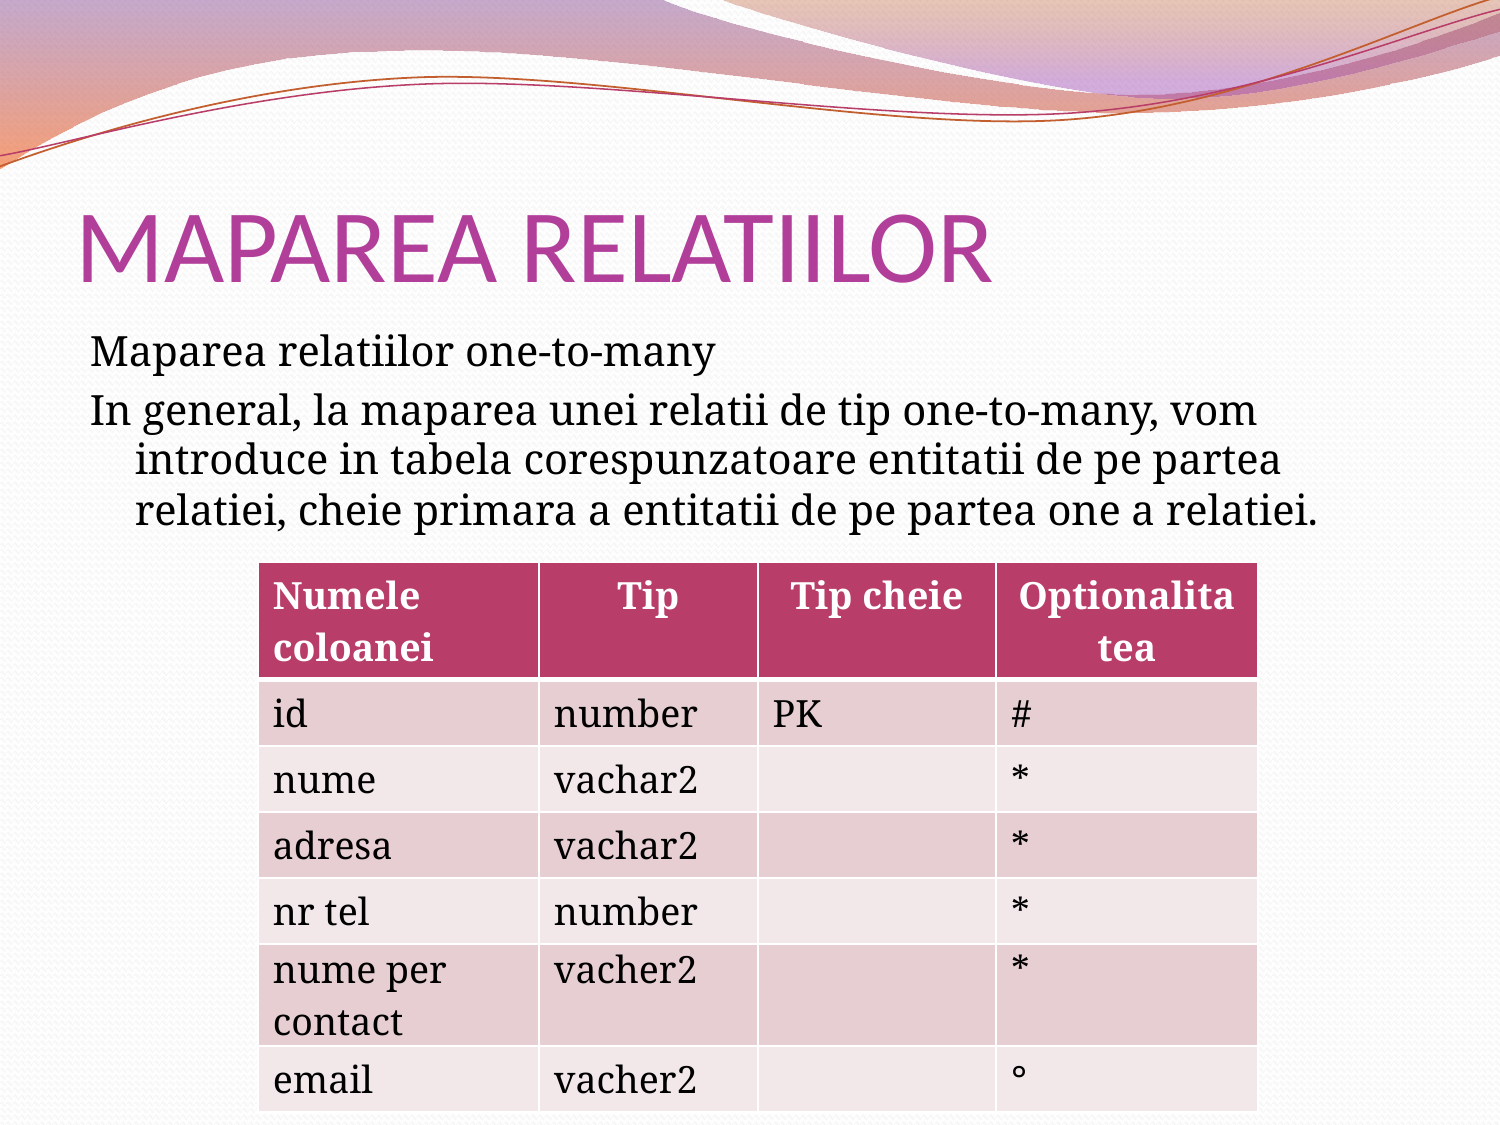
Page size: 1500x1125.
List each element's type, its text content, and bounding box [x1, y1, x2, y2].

table_cell number [540, 879, 757, 943]
table_cell # [997, 682, 1257, 745]
table_cell [759, 945, 995, 1045]
table_header Optionalitatea [997, 563, 1257, 677]
table_cell [759, 1047, 995, 1111]
table_header Numele coloanei [259, 563, 538, 677]
table_cell [759, 879, 995, 943]
table_cell number [540, 682, 757, 745]
table_cell email [259, 1047, 538, 1111]
table_cell [759, 747, 995, 811]
table_cell id [259, 682, 538, 745]
title MAPAREA RELATIILOR [75, 115, 1425, 303]
table_cell * [997, 879, 1257, 943]
table_cell vacher2 [540, 945, 757, 1045]
table_header Tip cheie [759, 563, 995, 677]
table_cell nr tel [259, 879, 538, 943]
table_cell nume per contact [259, 945, 538, 1045]
table_cell * [997, 813, 1257, 877]
table_cell nume [259, 747, 538, 811]
table_cell vachar2 [540, 747, 757, 811]
list Maparea relatiilor one-to-many In general, la maparea unei relatii de tip one-to-many, vom introduce in tabela corespunzatoare entitatii de pe partea relatiei, cheie primara a entitatii de pe partea one a relatiei. [75, 317, 1425, 1038]
table_cell * [997, 747, 1257, 811]
table_cell ° [997, 1047, 1257, 1111]
table_cell adresa [259, 813, 538, 877]
table_cell vachar2 [540, 813, 757, 877]
table_cell [759, 813, 995, 877]
table_header Tip [540, 563, 757, 677]
table_cell PK [759, 682, 995, 745]
table_cell vacher2 [540, 1047, 757, 1111]
table_cell * [997, 945, 1257, 1045]
